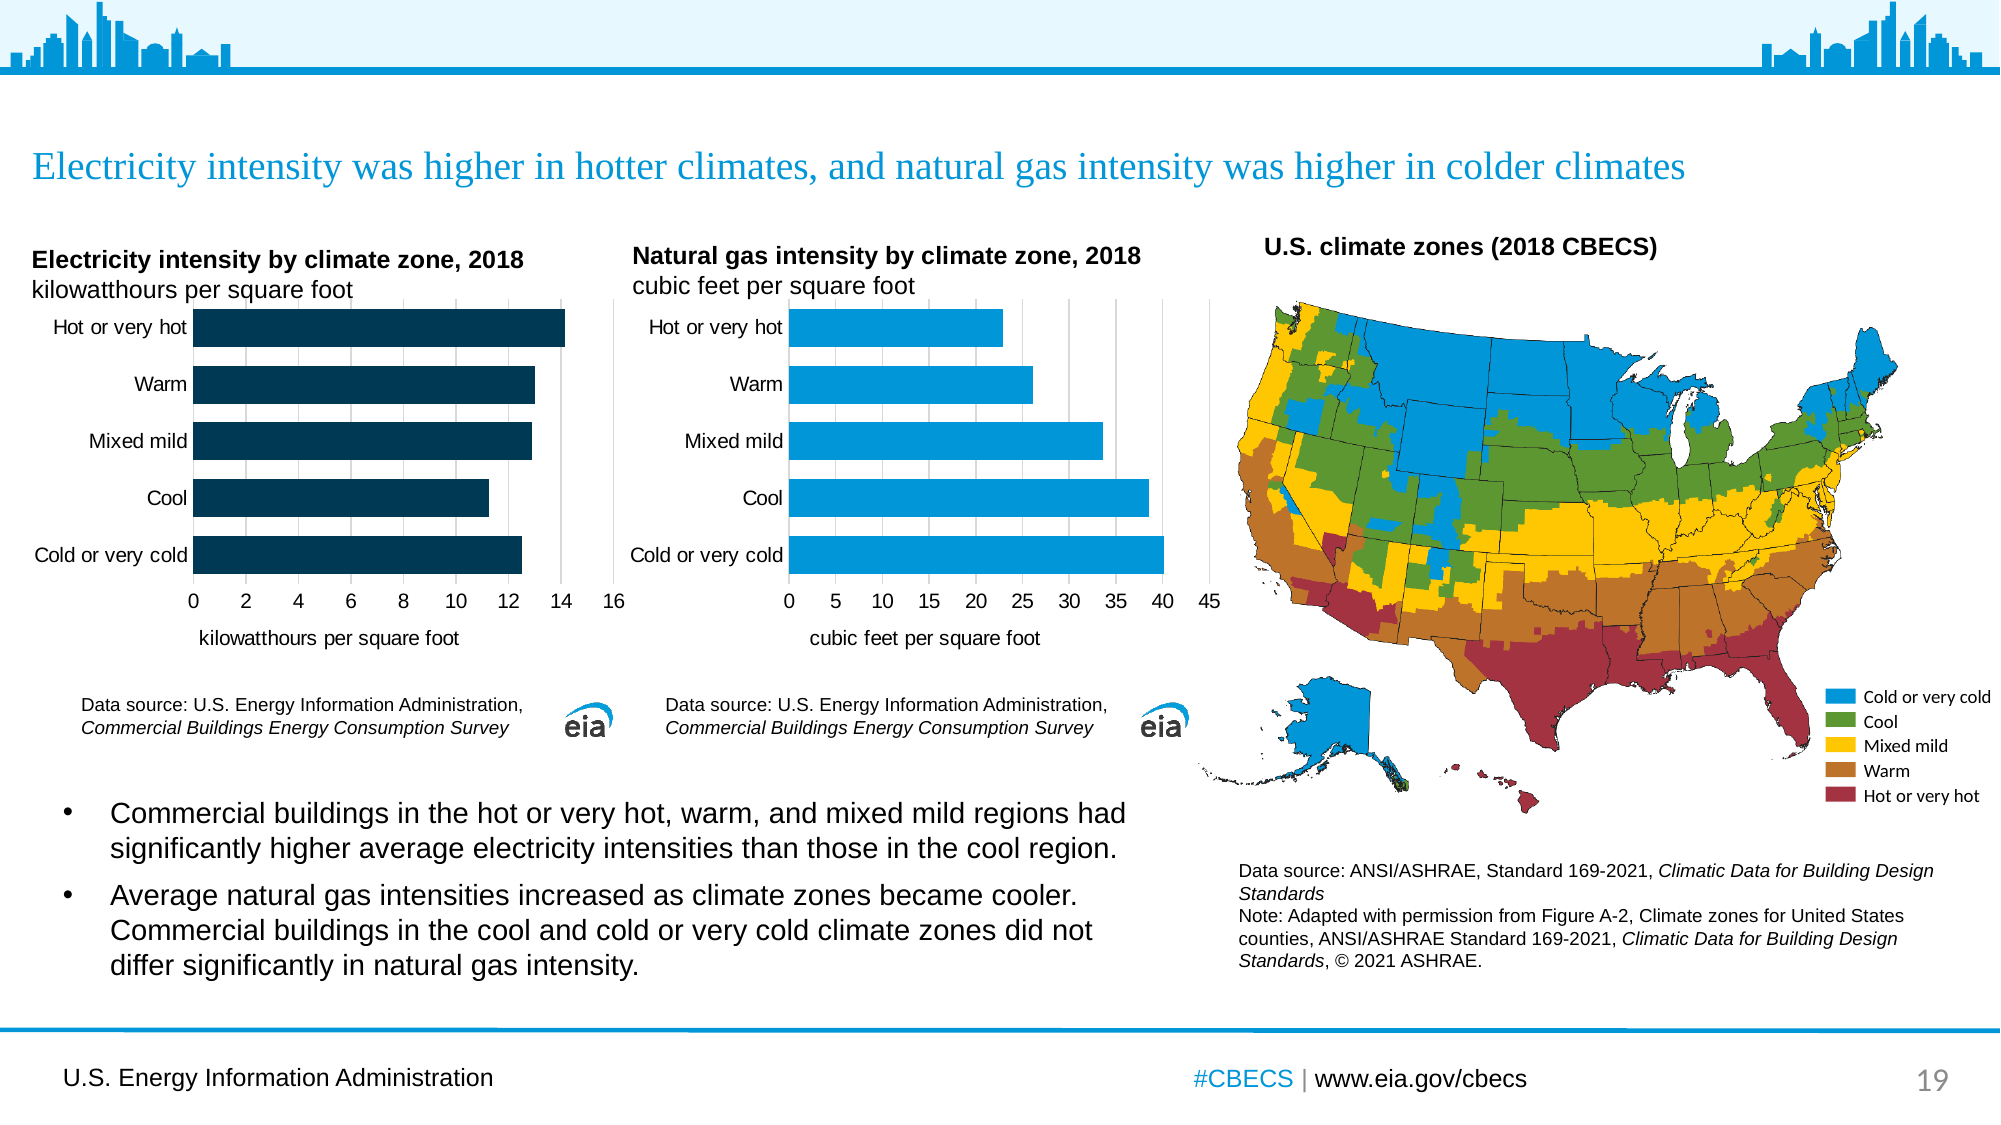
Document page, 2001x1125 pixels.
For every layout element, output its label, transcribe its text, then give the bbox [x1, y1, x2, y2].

text_box Natural gas intensity by climate zone, 2018 cubic feet per square foot [617, 232, 1252, 291]
text_box Data source: U.S. Energy Information Administration, Commercial Buildings Energy Consumption Survey [66, 685, 546, 746]
footer #CBECS | www.eia.gov/cbecs [1023, 1047, 1699, 1107]
text_box Commercial buildings in the hot or very hot, warm, and mixed mild regions had significantly higher average electricity intensities than those in the cool region. Average natural gas intensities increased as climate zones became cooler. Commercial buildings in the cool and cold or very cold climate zones did not differ significantly in natural gas intensity. [48, 786, 1147, 989]
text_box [1825, 677, 2000, 815]
picture [1139, 700, 1190, 739]
text_box Data source: U.S. Energy Information Administration, Commercial Buildings Energy Consumption Survey [650, 685, 1161, 746]
text_box Data source: ANSI/ASHRAE, Standard 169-2021, Climatic Data for Building Design Standards Note: Adapted with permission from Figure A‐2, Climate zones for United States counties, ANSI/ASHRAE Standard 169‐2021, Climatic Data for Building Design Standards, © 2021 ASHRAE. [1223, 851, 1990, 979]
text_box Electricity intensity by climate zone, 2018 kilowatthours per square foot [16, 236, 617, 311]
title Electricity intensity was higher in hotter climates, and natural gas intensity was higher in colder climates [17, 104, 1977, 196]
chart [21, 291, 1233, 682]
picture [1198, 285, 1959, 824]
text_box U.S. climate zones (2018 CBECS) [1249, 223, 1884, 268]
picture [563, 700, 614, 739]
slide_number 19 [1886, 1048, 1978, 1109]
